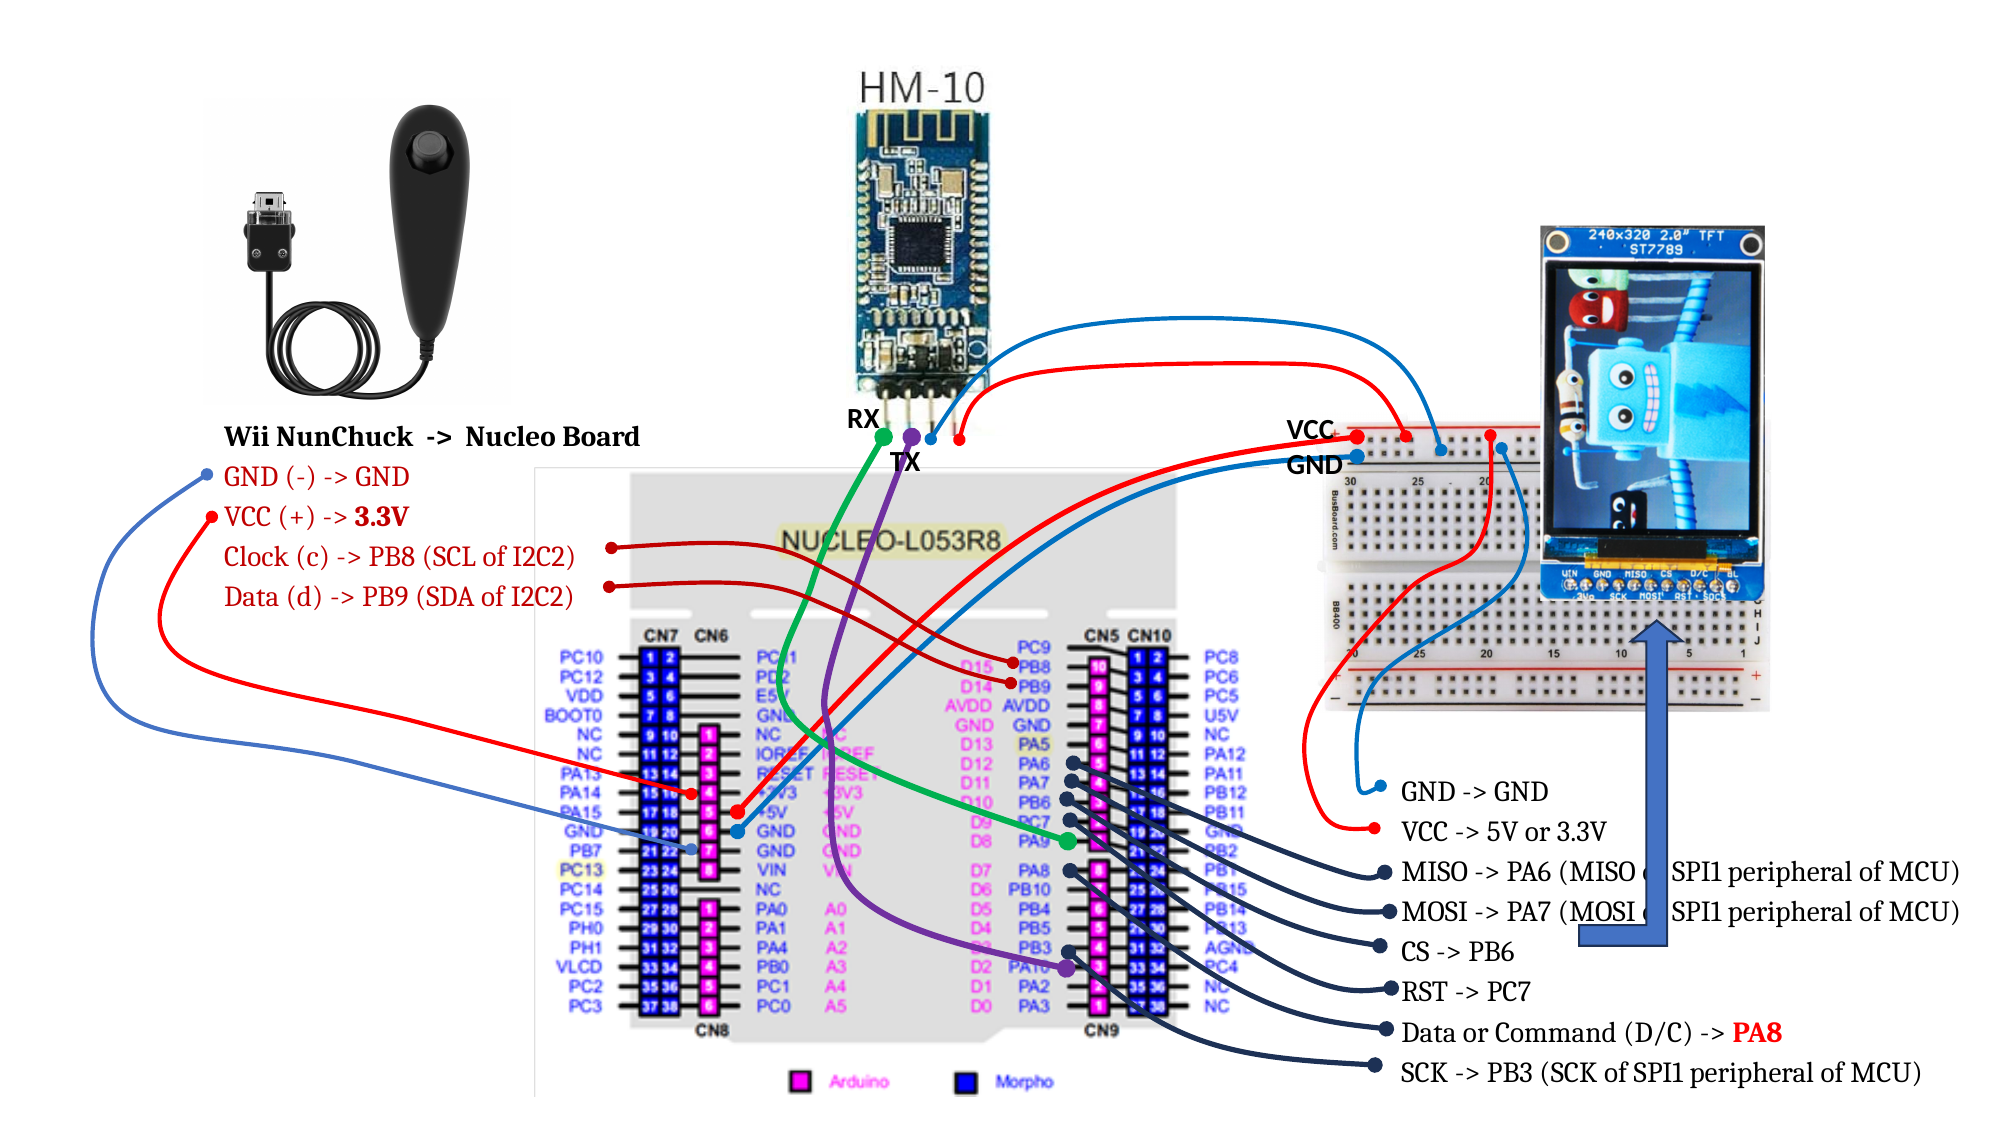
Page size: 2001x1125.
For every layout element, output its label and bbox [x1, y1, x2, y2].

text_box [92, 65, 1989, 1098]
